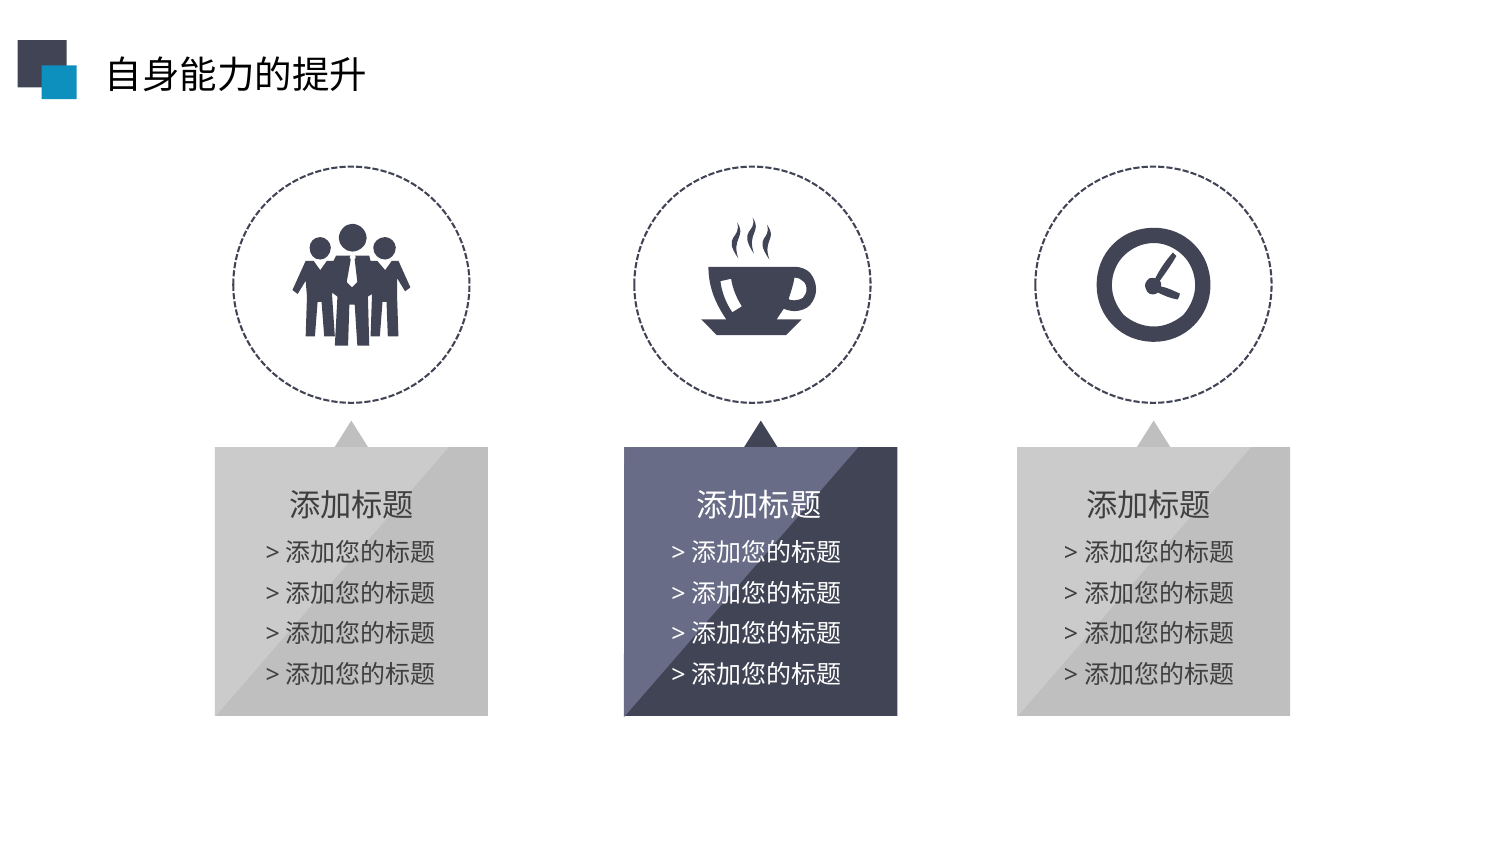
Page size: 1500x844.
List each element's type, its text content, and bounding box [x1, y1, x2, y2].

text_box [1035, 166, 1272, 403]
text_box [233, 166, 470, 403]
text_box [214, 420, 488, 718]
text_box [634, 166, 871, 403]
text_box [623, 420, 898, 718]
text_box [17, 40, 77, 100]
text_box 自身能力的提升 [90, 43, 383, 104]
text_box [1016, 420, 1291, 718]
